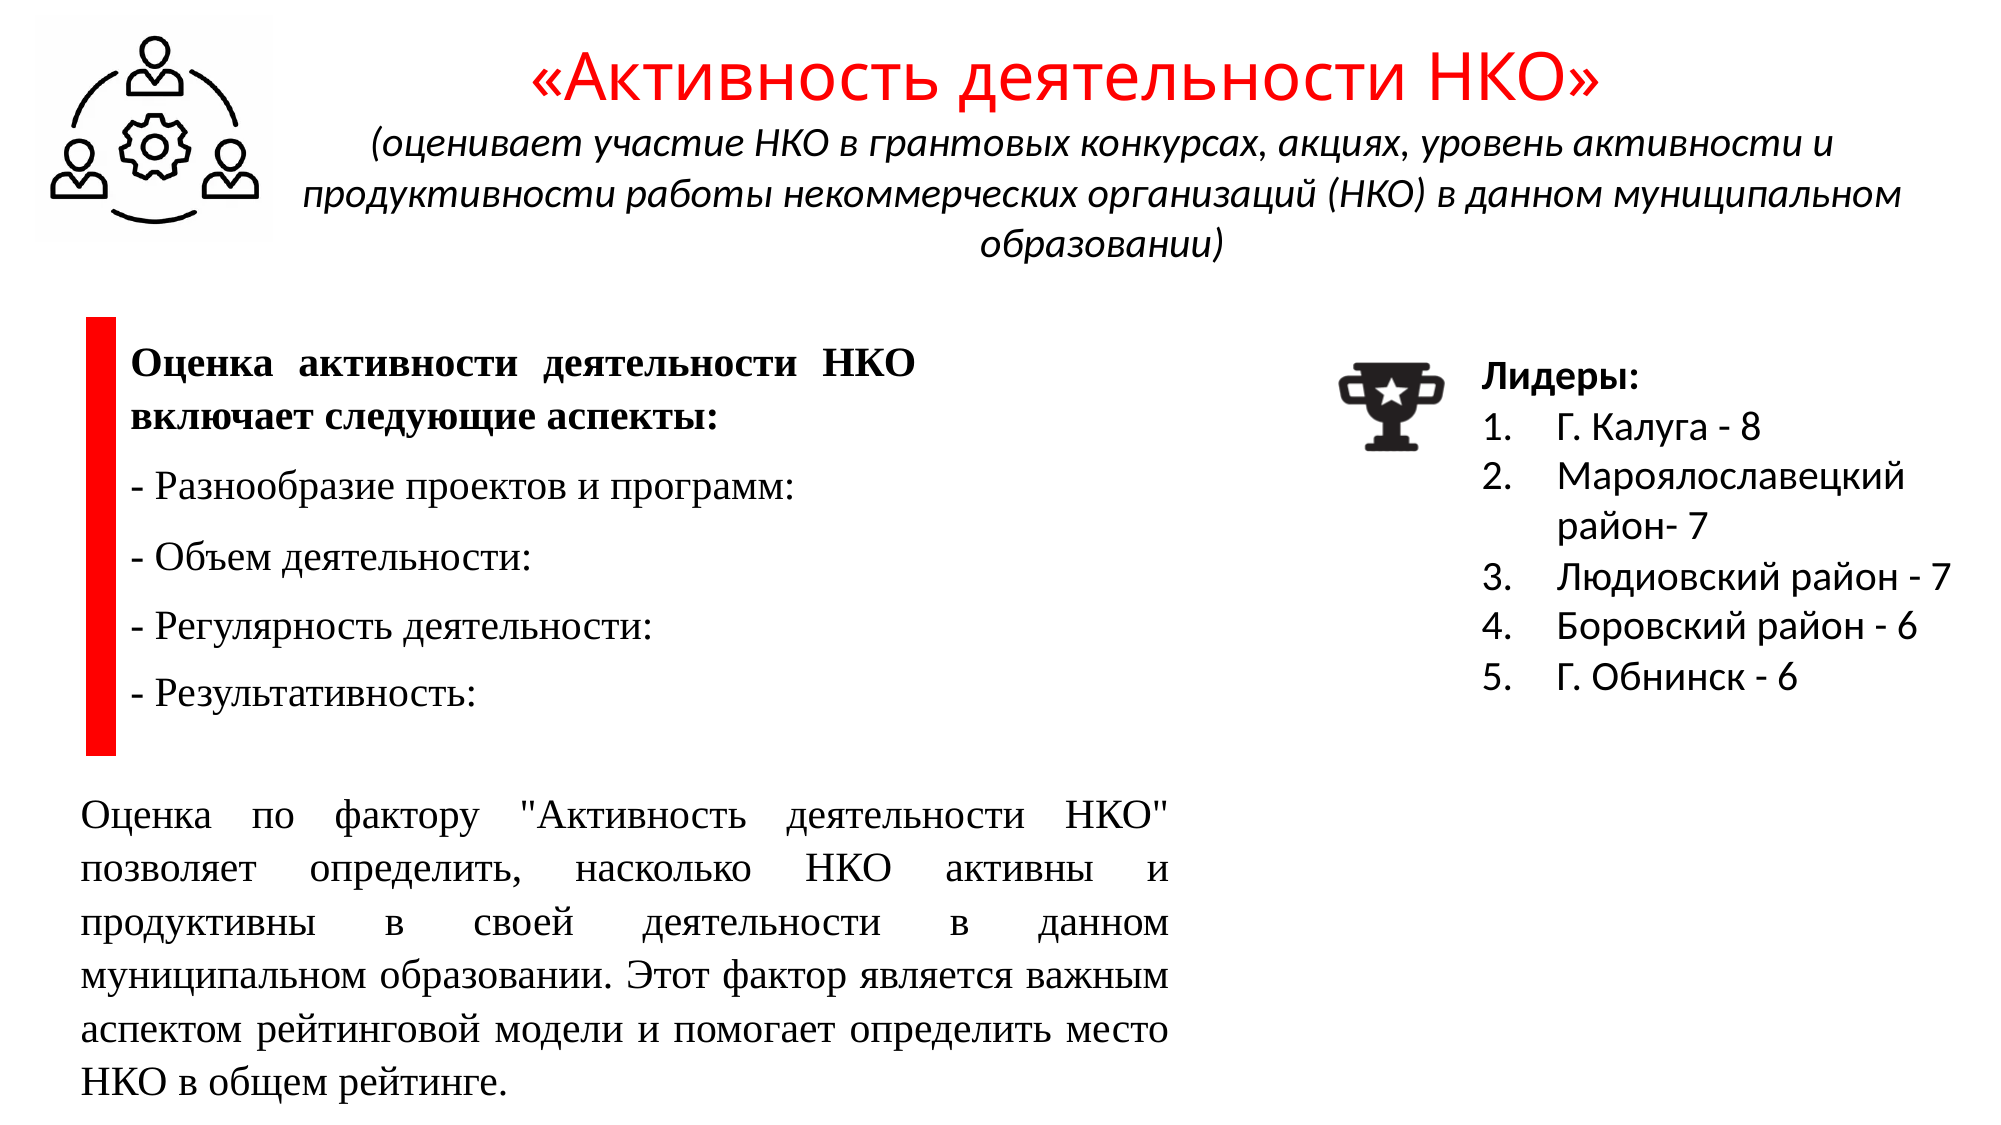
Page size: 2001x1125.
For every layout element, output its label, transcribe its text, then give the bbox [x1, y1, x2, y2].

text_box Лидеры: Г. Калуга - 8 Мароялославецкий район- 7 Людиовский район - 7 Боровский район - 6 Г. Обнинск - 6 [1466, 340, 1979, 706]
text_box Оценка по фактору "Активность деятельности НКО" позволяет определить, насколько НКО активны и продуктивны в своей деятельности в данном муниципальном образовании. Этот фактор является важным аспектом рейтинговой модели и помогает определить место НКО в общем рейтинге. [65, 775, 1185, 1125]
text_box Оценка активности деятельности НКО включает следующие аспекты: - Разнообразие проектов и программ: - Объем деятельности: - Регулярность деятельности: - Результативность: [116, 323, 932, 723]
picture [86, 317, 116, 756]
picture [35, 15, 273, 242]
text_box (оценивает участие НКО в грантовых конкурсах, акциях, уровень активности и продуктивности работы некоммерческих организаций (НКО) в данном муниципальном образовании) [226, 107, 1979, 273]
text_box «Активность деятельности НКО» [515, 26, 1618, 107]
picture [1289, 355, 1500, 459]
